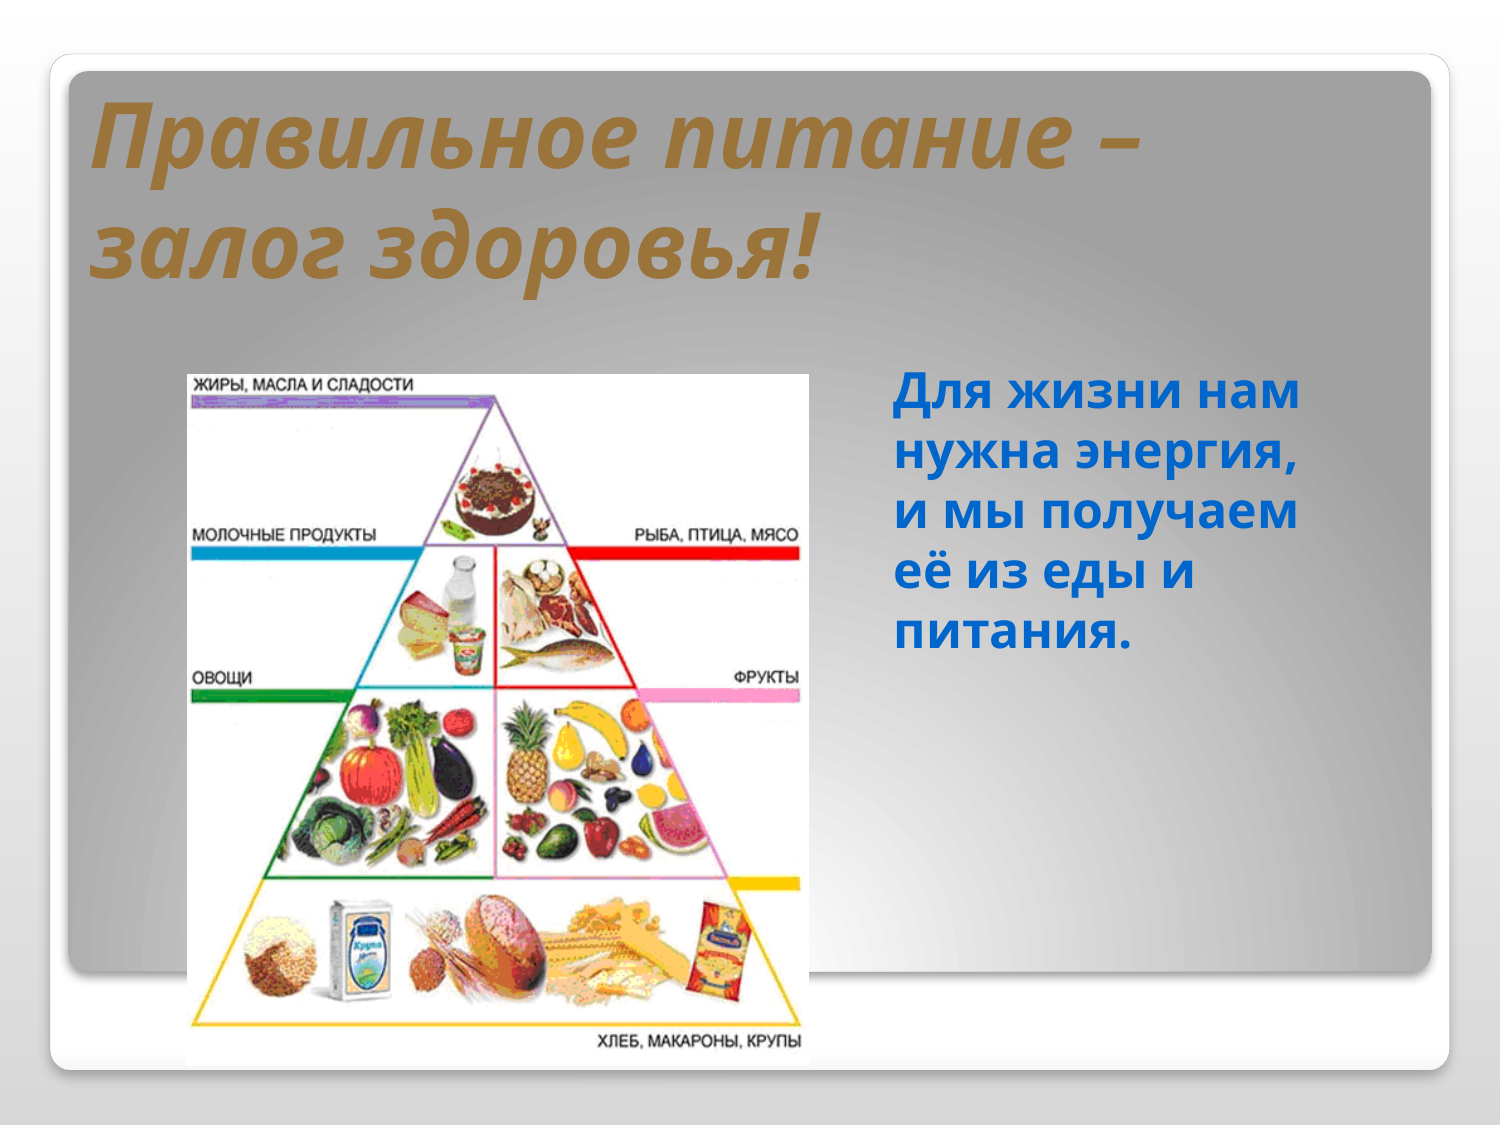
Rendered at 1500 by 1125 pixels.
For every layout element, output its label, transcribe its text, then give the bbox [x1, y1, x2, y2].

title Правильное питание – залог здоровья! [75, 70, 1425, 305]
picture [187, 374, 809, 1066]
text_box Для жизни нам нужна энергия, и мы получаем её из еды и питания. [878, 351, 1336, 667]
